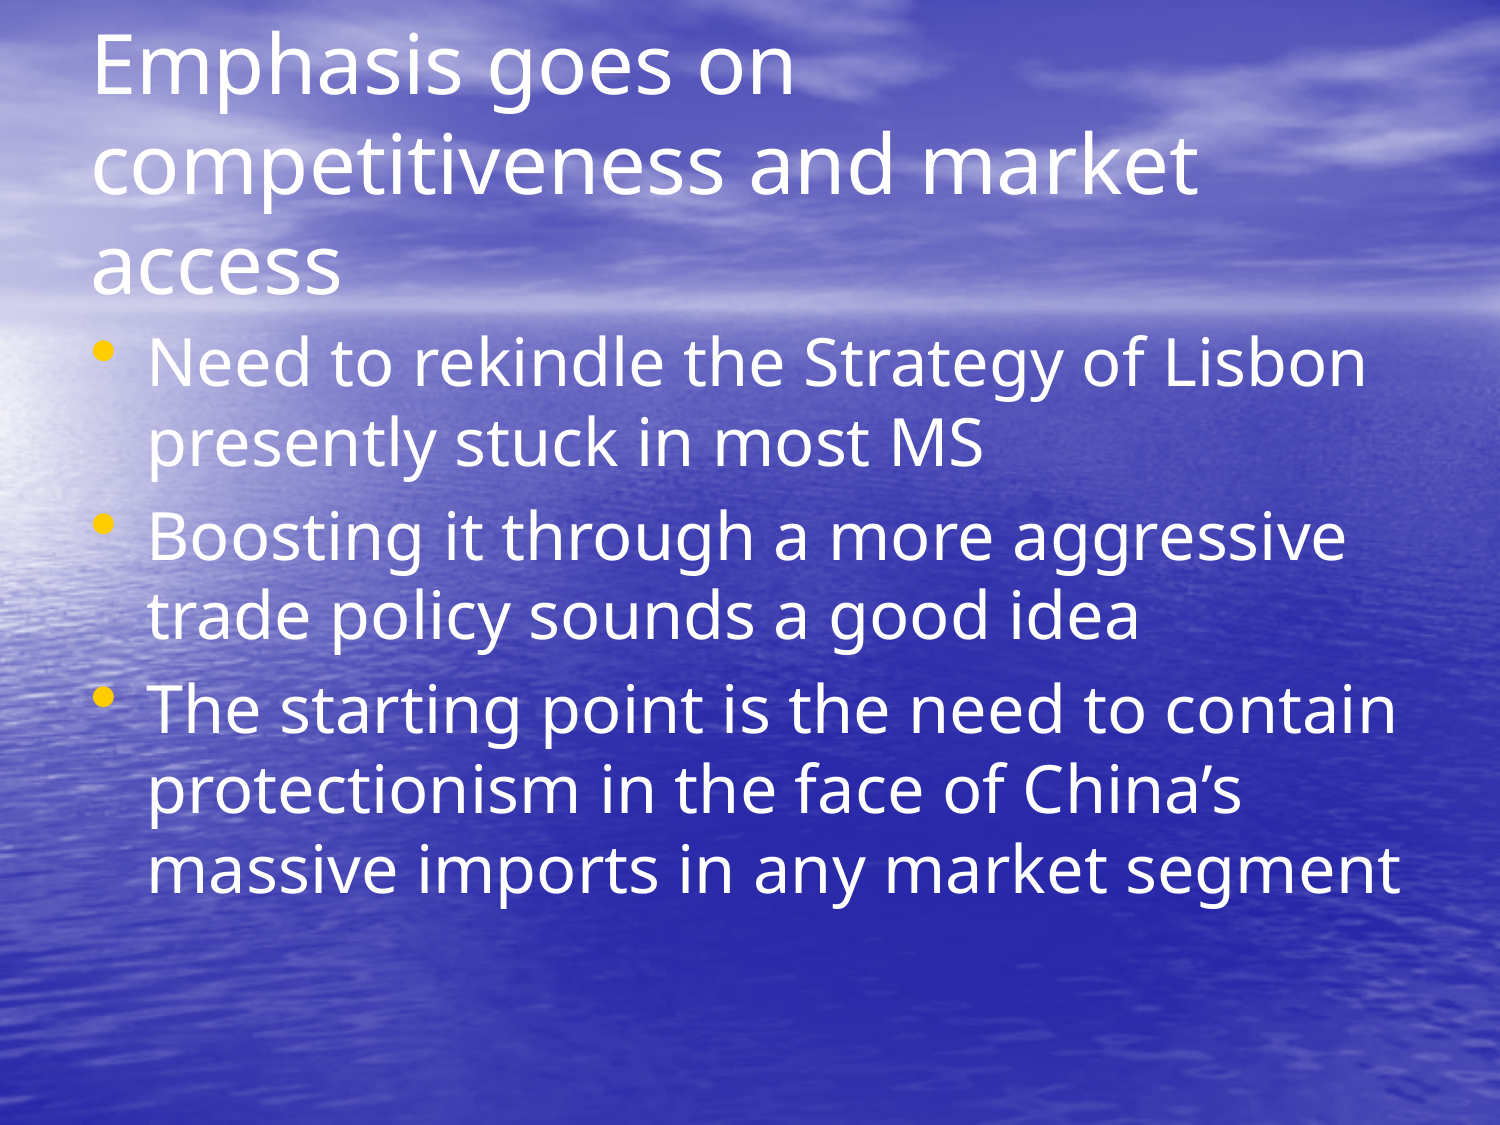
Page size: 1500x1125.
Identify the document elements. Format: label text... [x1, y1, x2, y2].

list Need to rekindle the Strategy of Lisbon presently stuck in most MS Boosting it through a more aggressive trade policy sounds a good idea The starting point is the need to contain protectionism in the face of China’s massive imports in any market segment [74, 312, 1426, 988]
title Emphasis goes on competitiveness and market access [74, 47, 1426, 276]
